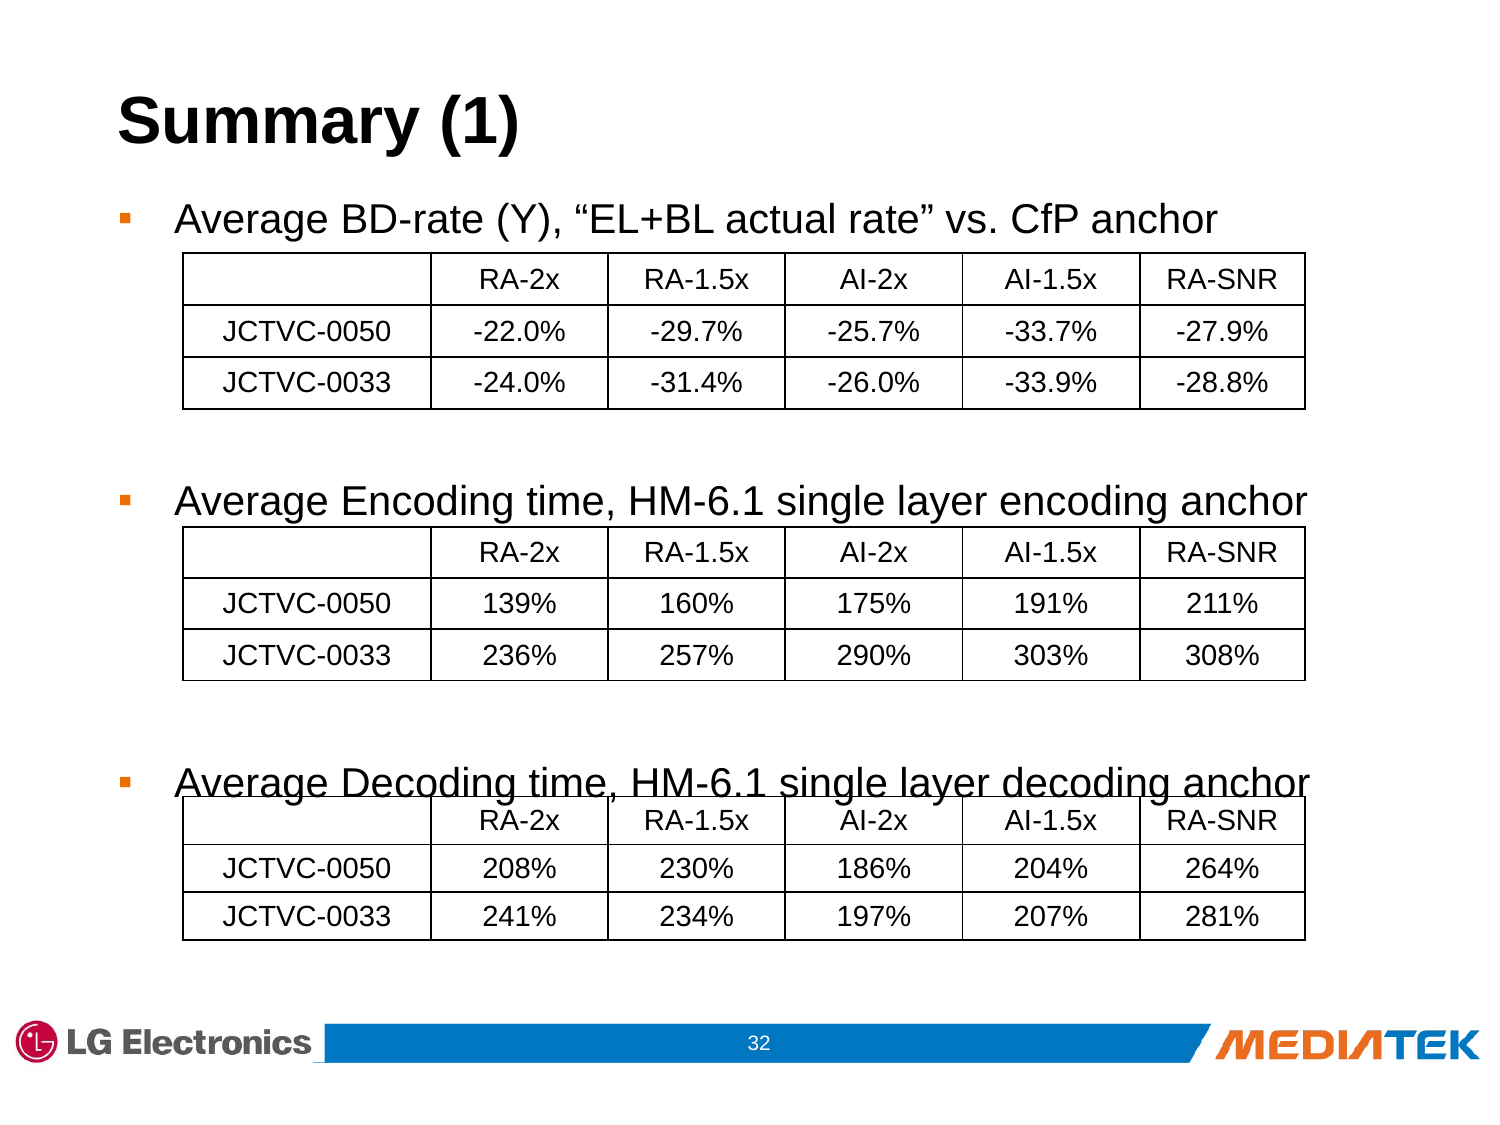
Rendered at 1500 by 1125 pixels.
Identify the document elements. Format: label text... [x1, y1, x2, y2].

table_header RA-2x [432, 797, 607, 844]
table_cell JCTVC-0033 [184, 893, 430, 939]
table_header [184, 528, 430, 577]
table_cell -22.0% [432, 306, 607, 356]
table_cell 211% [1141, 579, 1304, 628]
table_cell JCTVC-0050 [184, 579, 430, 628]
table_header AI-2x [786, 528, 962, 577]
table_cell -33.7% [963, 306, 1139, 356]
list Average BD-rate (Y), “EL+BL actual rate” vs. CfP anchor Average Encoding time, HM-6.1 single layer encoding anchor Average Decoding time, HM-6.1 single layer decoding anchor [102, 184, 1425, 998]
table_header AI-2x [786, 797, 962, 844]
table_header RA-SNR [1141, 254, 1304, 304]
title Summary (1) [101, 62, 1425, 172]
table_cell 303% [963, 630, 1139, 680]
table_cell 230% [609, 845, 784, 891]
table_cell 290% [786, 630, 962, 680]
table_cell 281% [1141, 893, 1304, 939]
table_cell 208% [432, 845, 607, 891]
table_header AI-1.5x [963, 254, 1139, 304]
table_cell JCTVC-0033 [184, 358, 430, 408]
table_cell -33.9% [963, 358, 1139, 408]
table_cell -26.0% [786, 358, 962, 408]
table_cell JCTVC-0050 [184, 306, 430, 356]
table_header RA-SNR [1141, 797, 1304, 844]
table_cell -31.4% [609, 358, 784, 408]
table_header RA-SNR [1141, 528, 1304, 577]
table_cell 236% [432, 630, 607, 680]
picture [798, 1023, 1480, 1063]
table_header AI-1.5x [963, 528, 1139, 577]
table_cell 191% [963, 579, 1139, 628]
table_cell 186% [786, 845, 962, 891]
table_cell JCTVC-0050 [184, 845, 430, 891]
table_cell -24.0% [432, 358, 607, 408]
table_header AI-2x [786, 254, 962, 304]
table_cell 175% [786, 579, 962, 628]
table_cell 241% [432, 893, 607, 939]
table_cell -27.9% [1141, 306, 1304, 356]
table_header [184, 254, 430, 304]
table_cell 308% [1141, 630, 1304, 680]
table_cell JCTVC-0033 [184, 630, 430, 680]
picture [13, 1008, 313, 1075]
table_header RA-1.5x [609, 797, 784, 844]
table_header RA-2x [432, 528, 607, 577]
slide_number 31 [720, 1022, 798, 1090]
table_cell -28.8% [1141, 358, 1304, 408]
table_cell 207% [963, 893, 1139, 939]
table_header [184, 797, 430, 844]
picture [325, 1023, 720, 1063]
table_header RA-2x [432, 254, 607, 304]
table_cell -29.7% [609, 306, 784, 356]
table_cell 197% [786, 893, 962, 939]
table_cell 264% [1141, 845, 1304, 891]
table_cell 139% [432, 579, 607, 628]
table_header RA-1.5x [609, 254, 784, 304]
table_cell -25.7% [786, 306, 962, 356]
table_cell 257% [609, 630, 784, 680]
table_cell 234% [609, 893, 784, 939]
table_header RA-1.5x [609, 528, 784, 577]
table_header AI-1.5x [963, 797, 1139, 844]
table_cell 160% [609, 579, 784, 628]
table_cell 204% [963, 845, 1139, 891]
